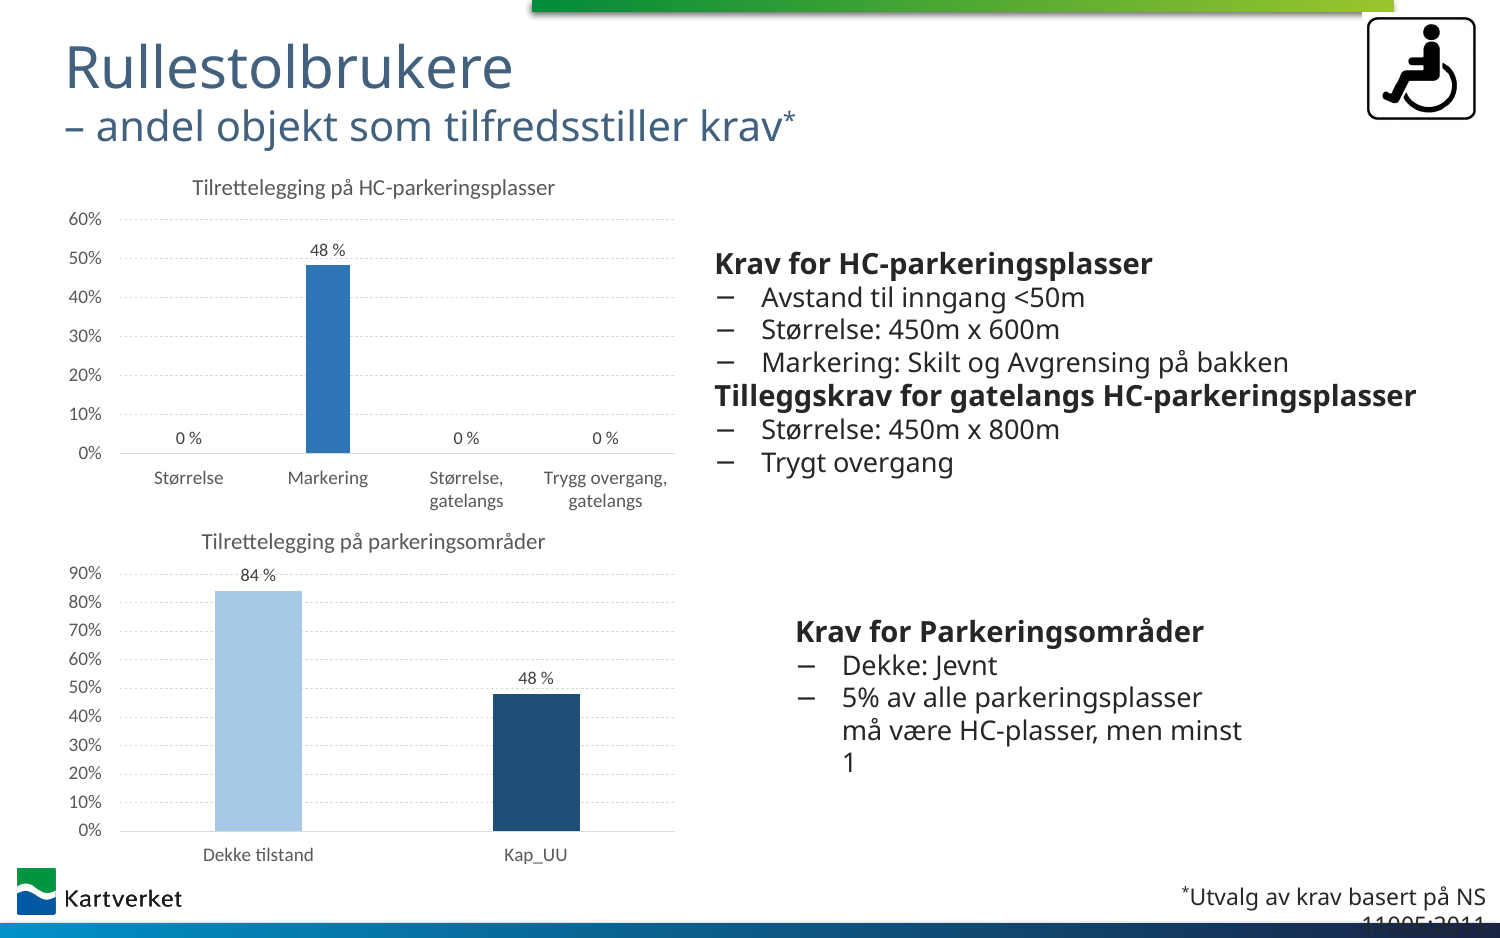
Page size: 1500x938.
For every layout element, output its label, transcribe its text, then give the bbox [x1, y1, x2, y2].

text_box Rullestolbrukere – andel objekt som tilfredsstiller krav* [49, 25, 1431, 158]
picture [62, 520, 686, 874]
picture [62, 166, 686, 519]
picture [1362, 12, 1481, 126]
text_box *Utvalg av krav basert på NS 11005:2011 [1068, 873, 1500, 938]
text_box Krav for Parkeringsområder Dekke: Jevnt 5% av alle parkeringsplasser må være HC-plasser, men minst 1 [780, 605, 1261, 786]
text_box Krav for HC-parkeringsplasser Avstand til inngang <50m Størrelse: 450m x 600m Markering: Skilt og Avgrensing på bakken Tilleggskrav for gatelangs HC-parkeringsplasser Størrelse: 450m x 800m Trygt overgang [699, 237, 1433, 485]
